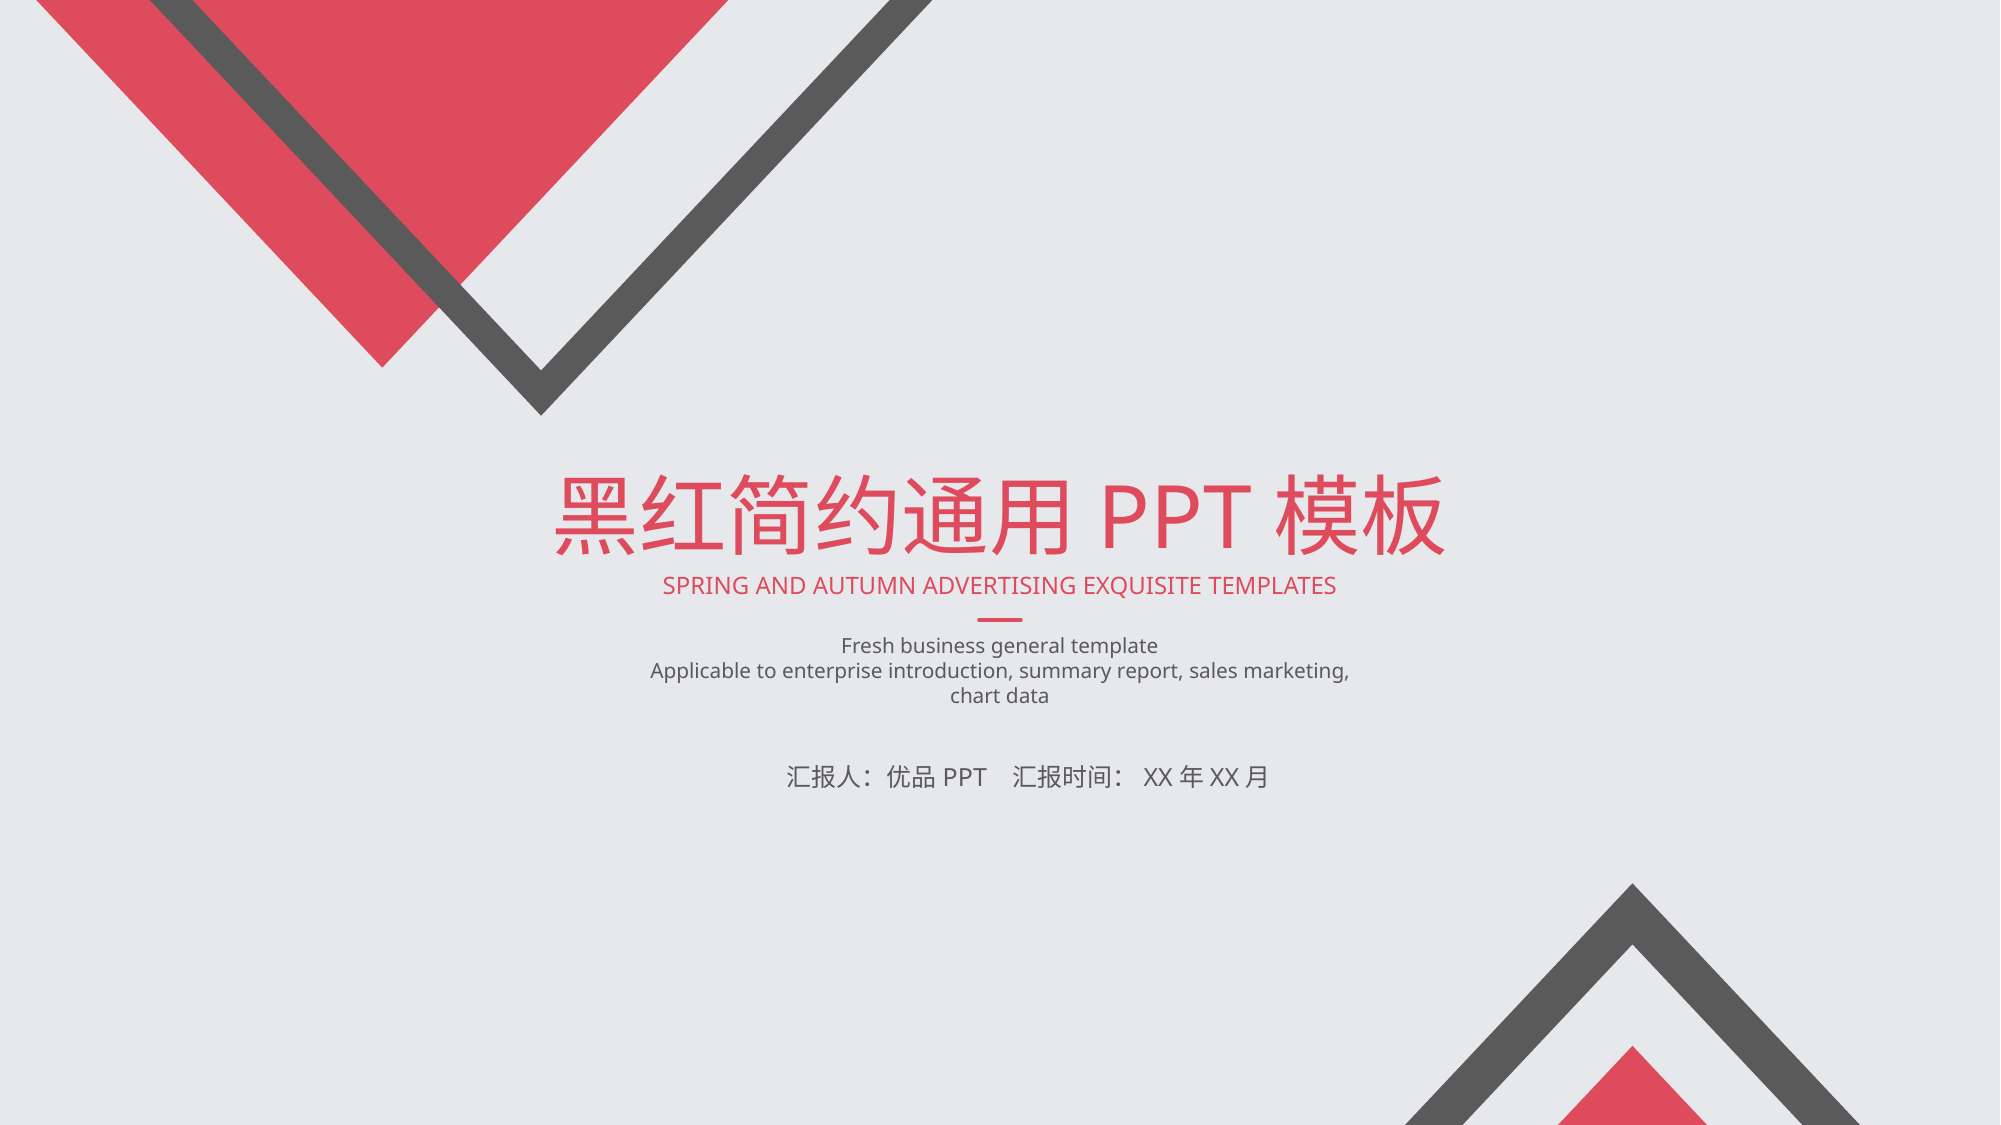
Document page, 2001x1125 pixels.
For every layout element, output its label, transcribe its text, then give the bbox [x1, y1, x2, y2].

text_box SPRING AND AUTUMN ADVERTISING EXQUISITE TEMPLATES [616, 563, 1384, 607]
text_box [1556, 1044, 1709, 1125]
text_box [195, 0, 730, 284]
text_box 汇报人：优品PPT 汇报时间：XX年XX月 [771, 754, 1286, 799]
text_box [1403, 881, 1862, 1125]
text_box [34, 0, 439, 370]
text_box Fresh business general template Applicable to enterprise introduction, summary report, sales marketing, chart data [616, 625, 1384, 716]
text_box [148, 0, 934, 418]
text_box 黑红简约通用PPT模板 [516, 453, 1484, 574]
